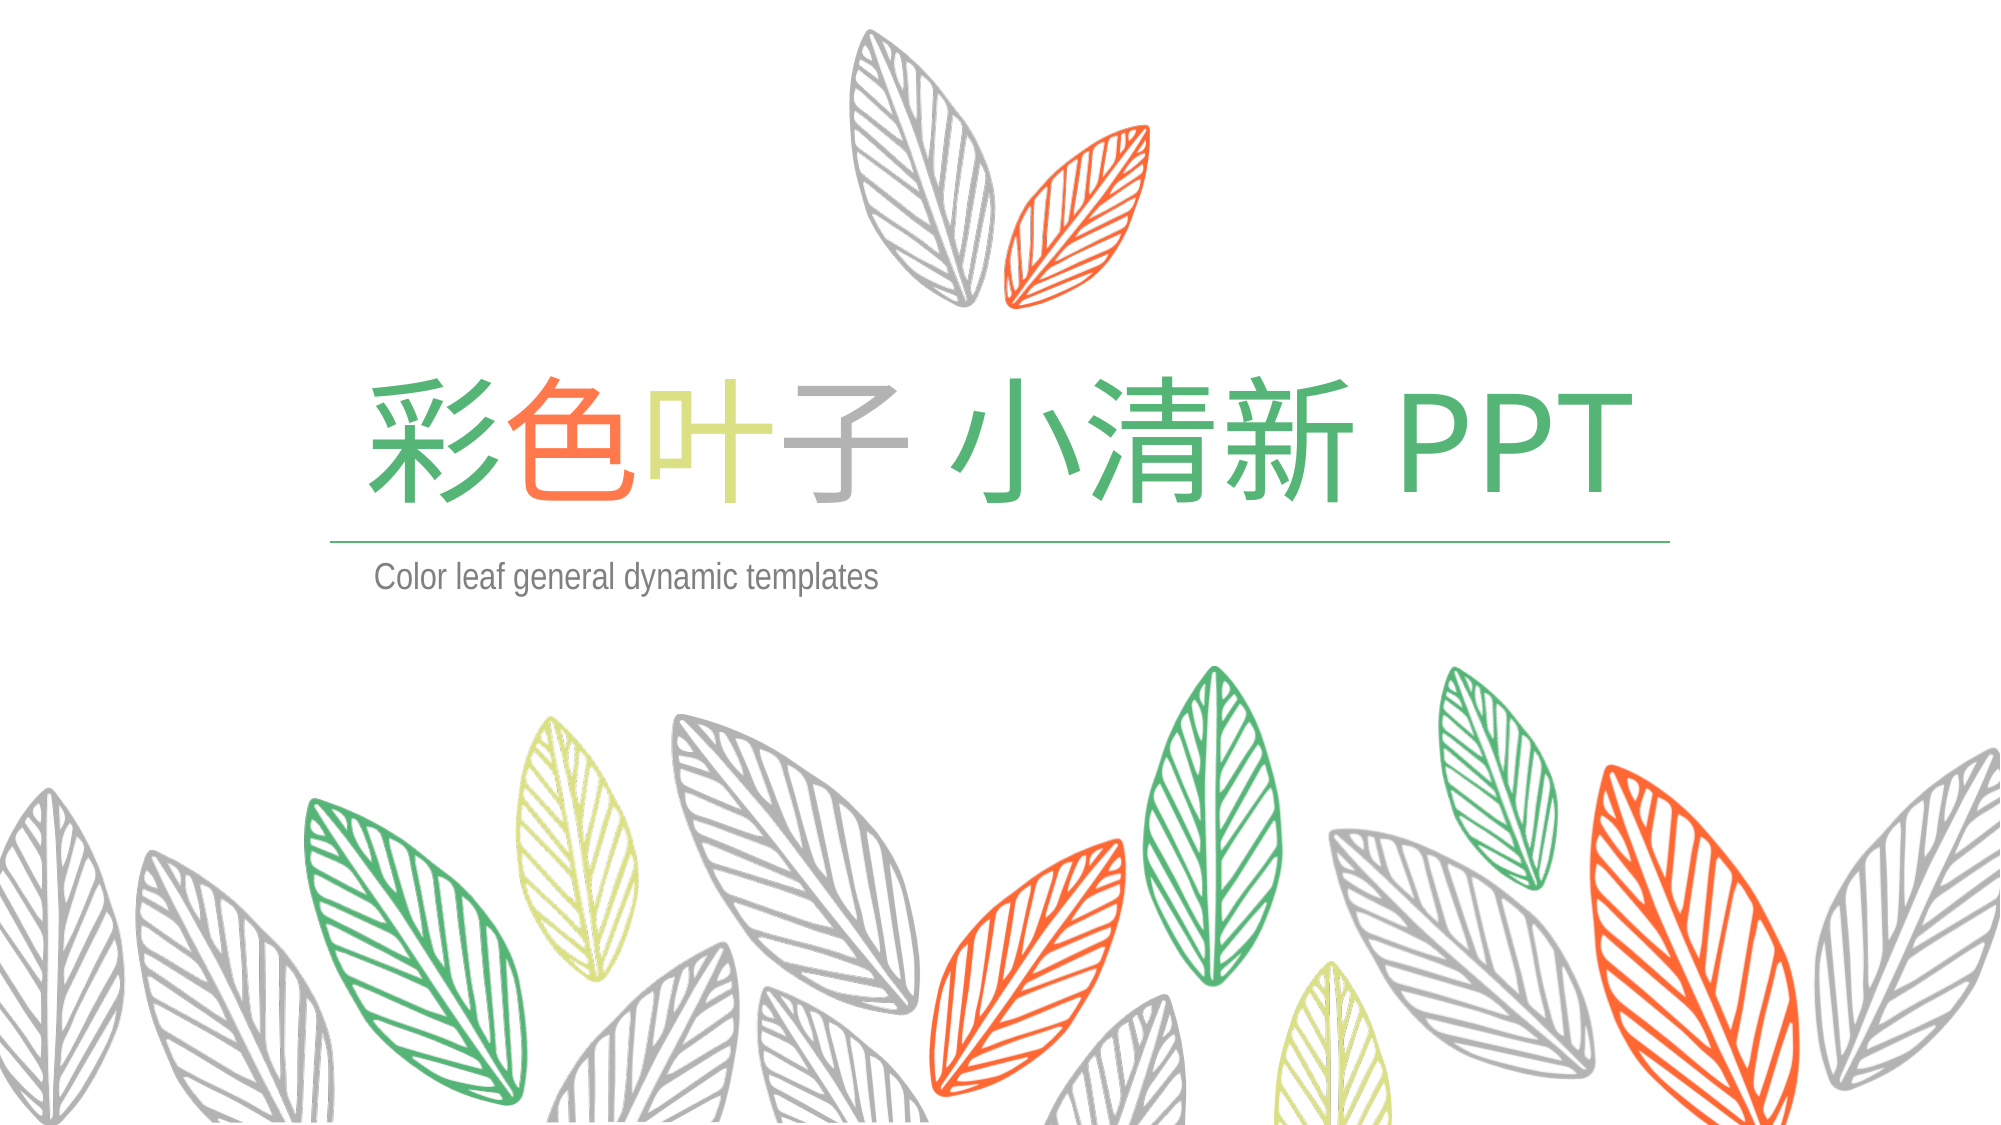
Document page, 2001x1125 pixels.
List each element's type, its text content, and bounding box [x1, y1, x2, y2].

text_box Color leaf general dynamic templates [359, 544, 1641, 605]
picture [0, 647, 2000, 1125]
picture [849, 29, 1150, 309]
text_box 彩色叶子 小清新PPT [114, 347, 1886, 528]
